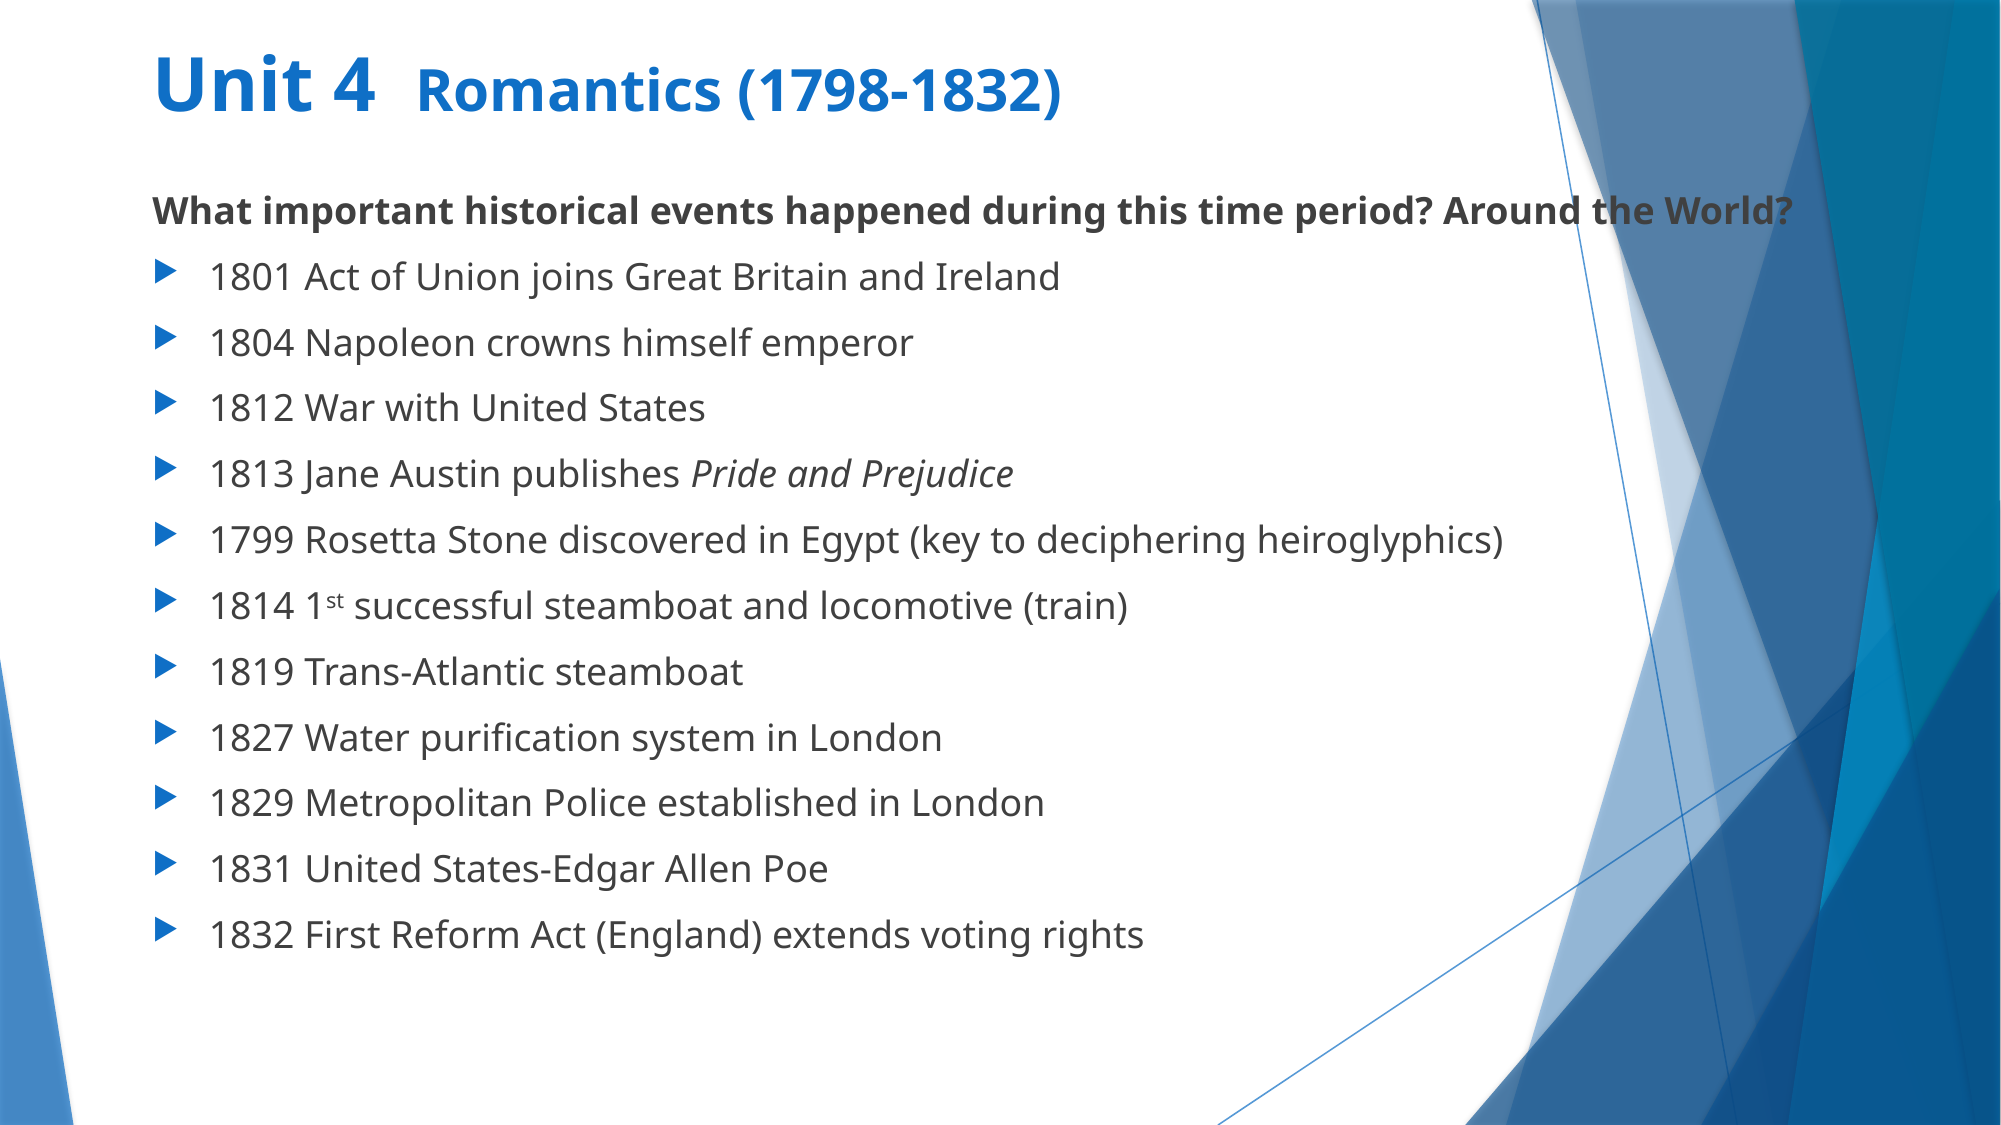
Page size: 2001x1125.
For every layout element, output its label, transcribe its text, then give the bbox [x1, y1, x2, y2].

title Unit 4 Romantics (1798-1832) [137, 29, 1863, 147]
list What important historical events happened during this time period? Around the World? 1801 Act of Union joins Great Britain and Ireland 1804 Napoleon crowns himself emperor 1812 War with United States 1813 Jane Austin publishes Pride and Prejudice 1799 Rosetta Stone discovered in Egypt (key to deciphering heiroglyphics) 1814 1st successful steamboat and locomotive (train) 1819 Trans-Atlantic steamboat 1827 Water purification system in London 1829 Metropolitan Police established in London 1831 United States-Edgar Allen Poe 1832 First Reform Act (England) extends voting rights [137, 179, 1863, 1091]
